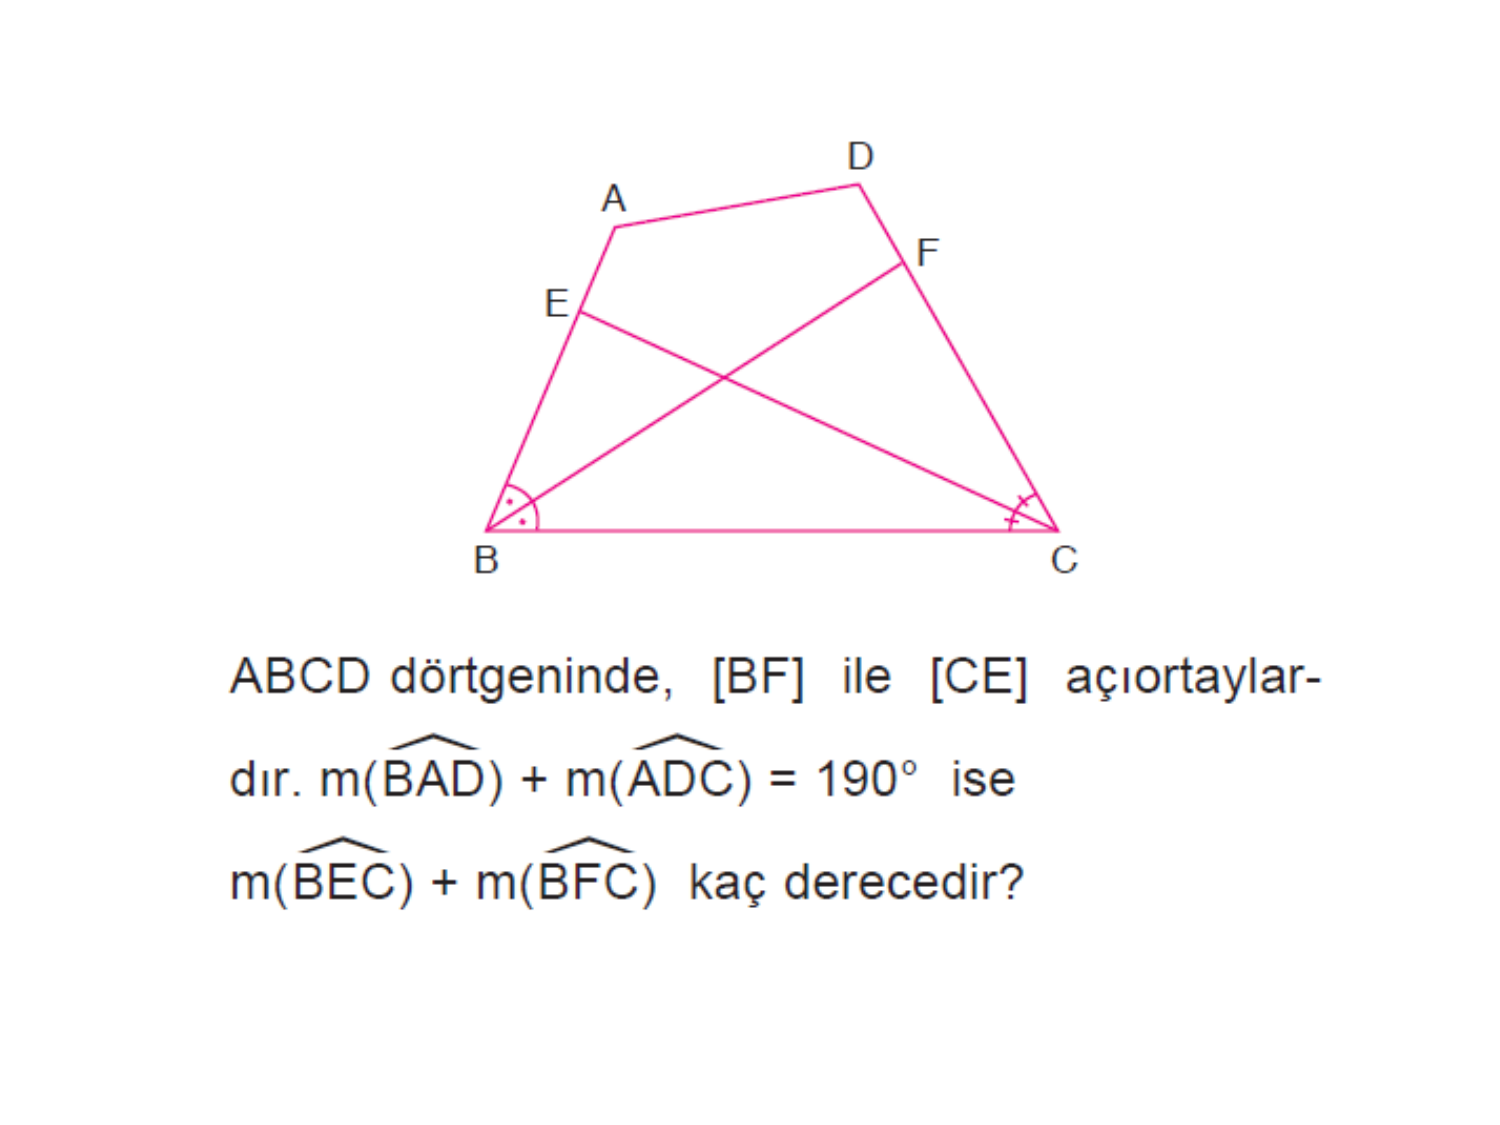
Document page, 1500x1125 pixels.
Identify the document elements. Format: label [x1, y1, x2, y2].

picture [182, 113, 1339, 929]
